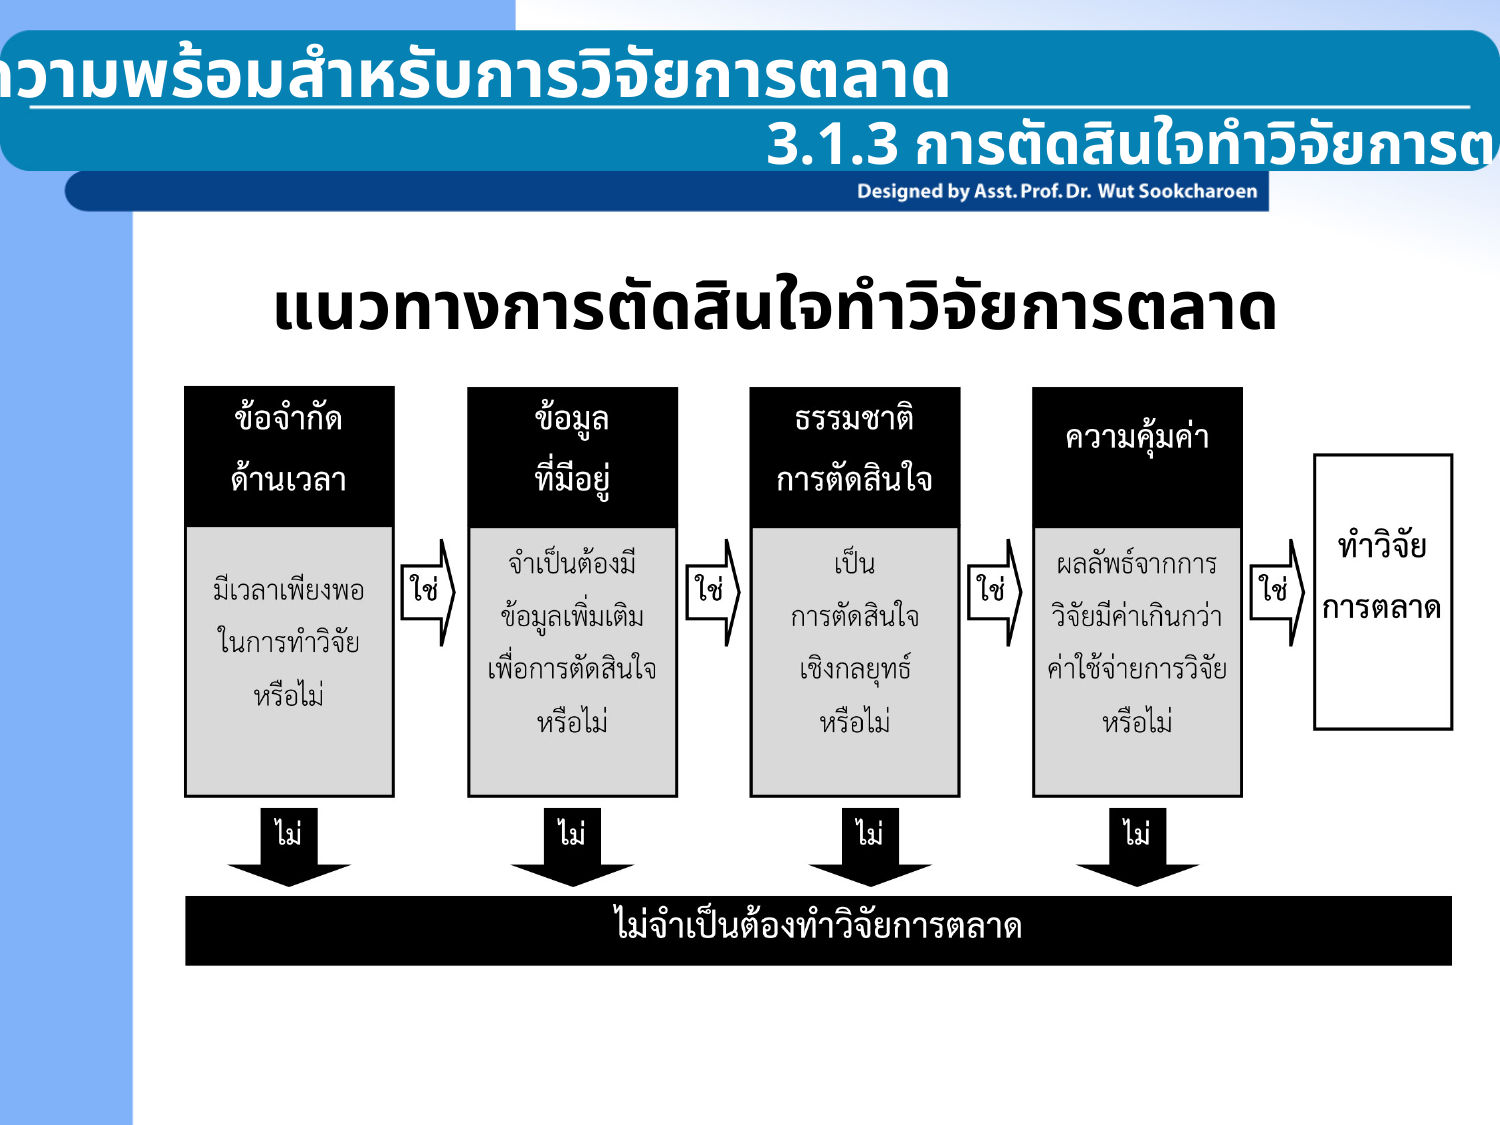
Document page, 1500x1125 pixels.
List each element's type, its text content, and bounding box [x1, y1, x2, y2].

text_box แนวทางการตัดสินใจทำวิจัยการตลาด [256, 255, 1296, 351]
picture [0, 0, 1500, 54]
text_box 3.1.3 การตัดสินใจทำวิจัยการตลาด [751, 98, 1500, 184]
text_box 3.1 ความพร้อมสำหรับการวิจัยการตลาด [0, 23, 968, 119]
picture [0, 149, 1500, 1125]
